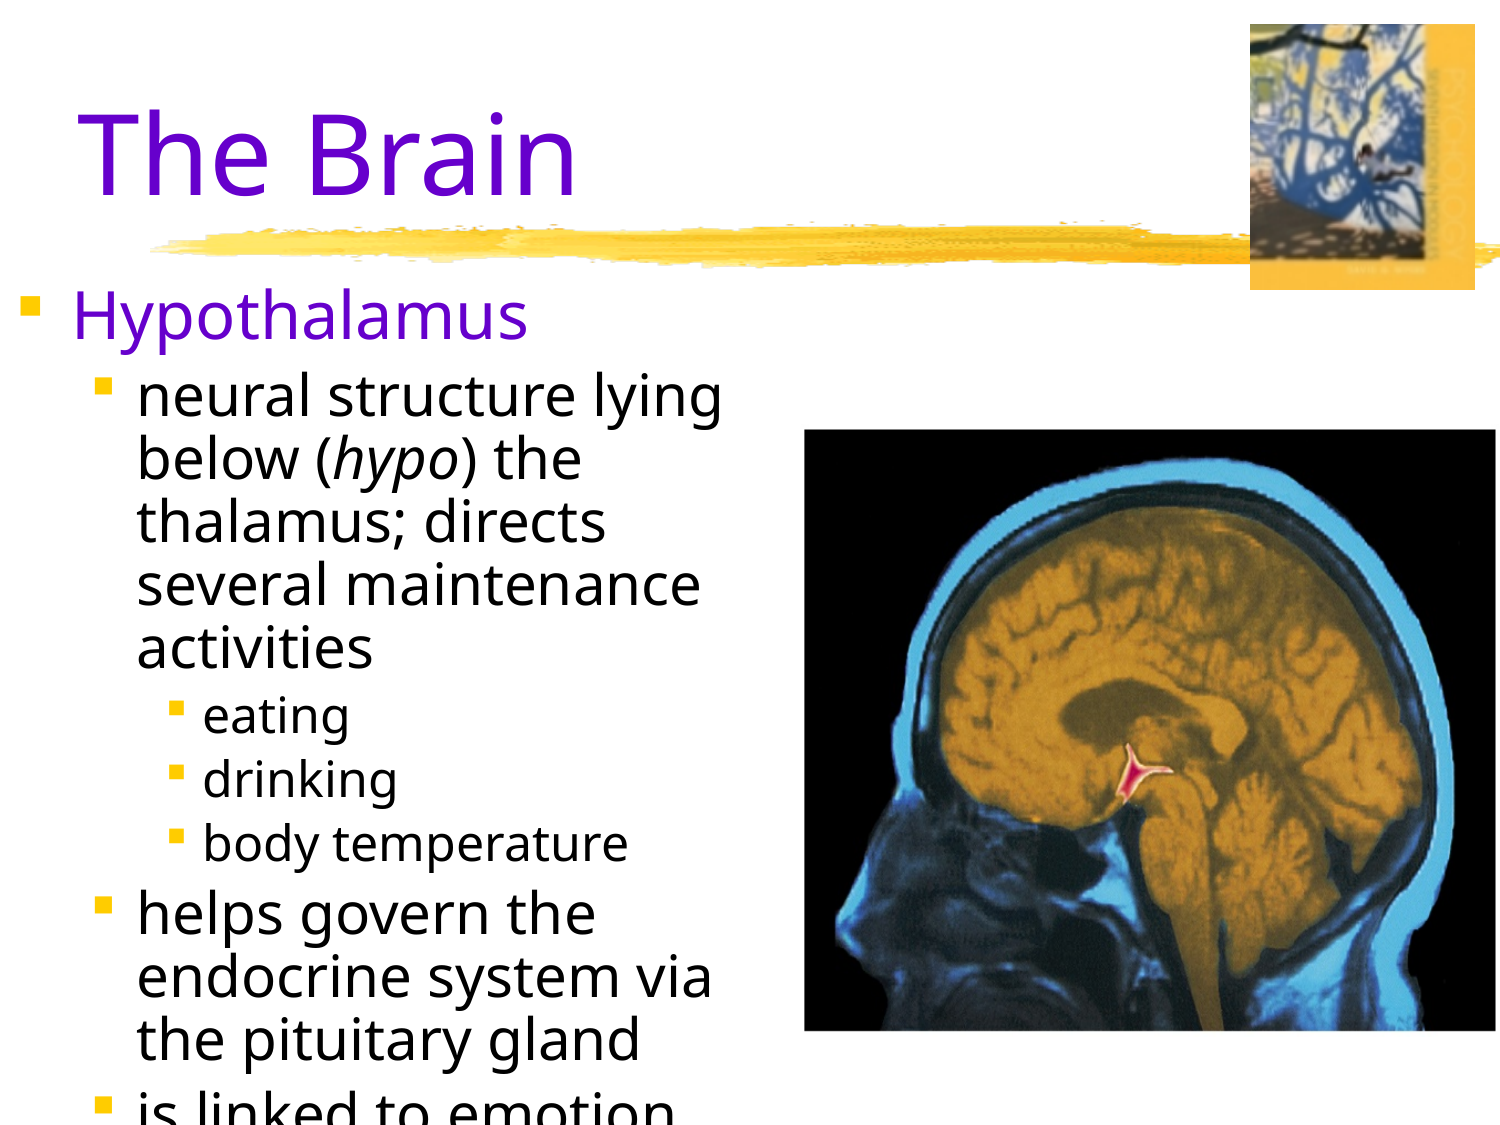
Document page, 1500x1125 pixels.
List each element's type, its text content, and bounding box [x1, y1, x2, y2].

picture [150, 24, 1500, 290]
title The Brain [62, 37, 1209, 226]
list Hypothalamus neural structure lying below (hypo) the thalamus; directs several maintenance activities eating drinking body temperature helps govern the endocrine system via the pituitary gland is linked to emotion [0, 274, 813, 1125]
picture [799, 424, 1500, 1038]
